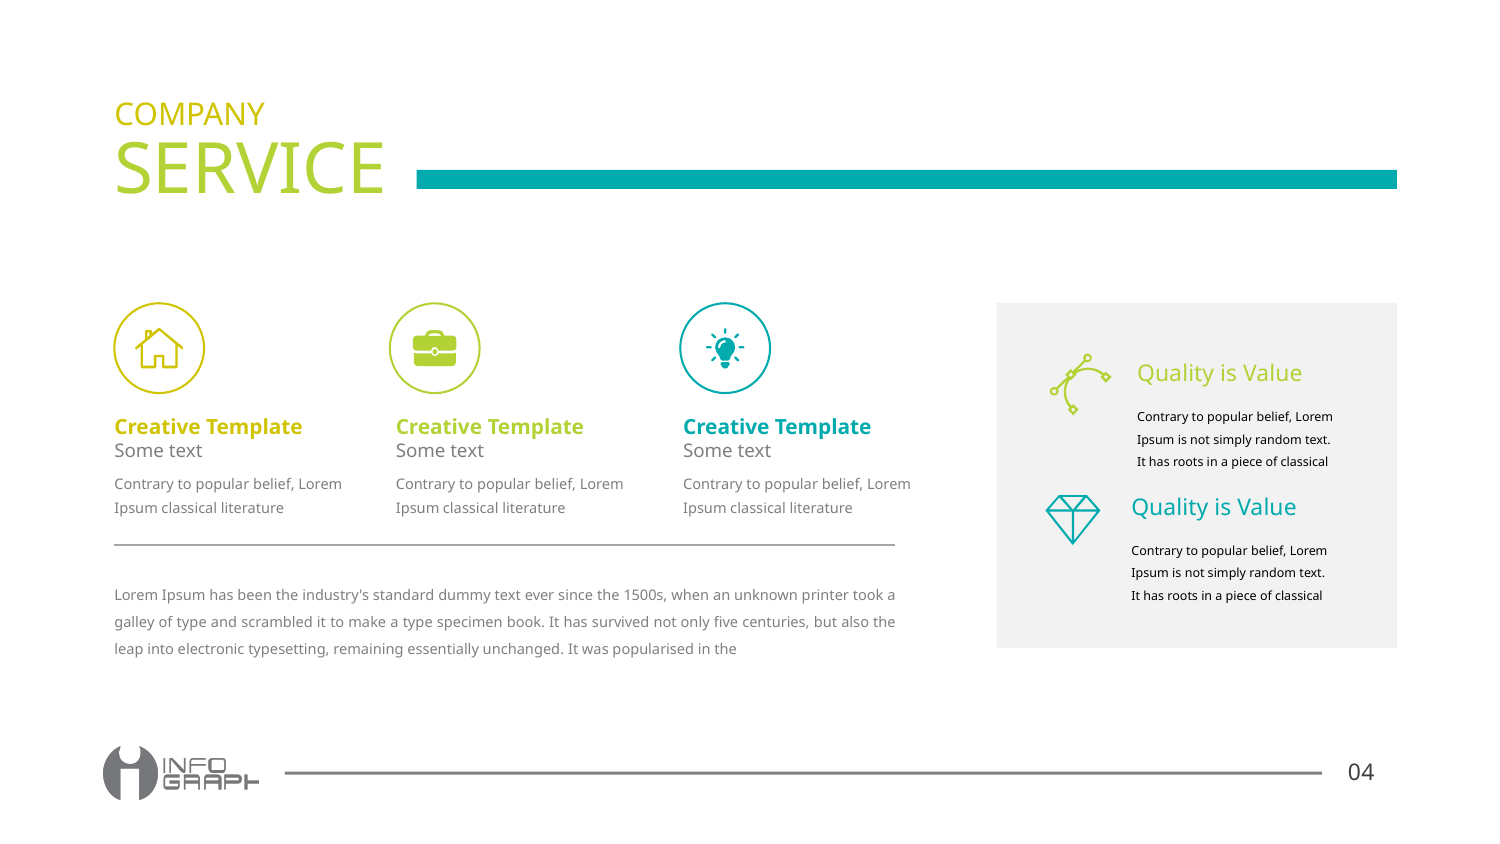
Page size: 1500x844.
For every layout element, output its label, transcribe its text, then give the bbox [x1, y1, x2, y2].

text_box Some text [384, 433, 544, 463]
text_box Some text [671, 433, 831, 463]
text_box Some text [103, 433, 262, 463]
text_box Creative Template [103, 408, 341, 444]
text_box [416, 169, 1397, 189]
text_box Contrary to popular belief, Lorem Ipsum classical literature [384, 463, 636, 514]
slide_number 0‹#› [1325, 737, 1397, 809]
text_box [114, 302, 205, 394]
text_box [1045, 353, 1349, 599]
text_box [996, 303, 1397, 648]
text_box Contrary to popular belief, Lorem Ipsum classical literature [671, 463, 923, 514]
text_box Lorem Ipsum has been the industry's standard dummy text ever since the 1500s, when an unknown printer took a galley of type and scrambled it to make a type specimen book. It has survived not only five centuries, but also the leap into electronic typesetting, remaining essentially unchanged. It was popularised in the [103, 570, 908, 648]
text_box Contrary to popular belief, Lorem Ipsum classical literature [103, 463, 354, 514]
text_box Creative Template [384, 408, 606, 444]
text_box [679, 302, 771, 394]
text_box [389, 302, 480, 394]
text_box Creative Template [671, 408, 910, 444]
picture [103, 746, 259, 800]
title COMPANY SERVICE [103, 93, 404, 214]
